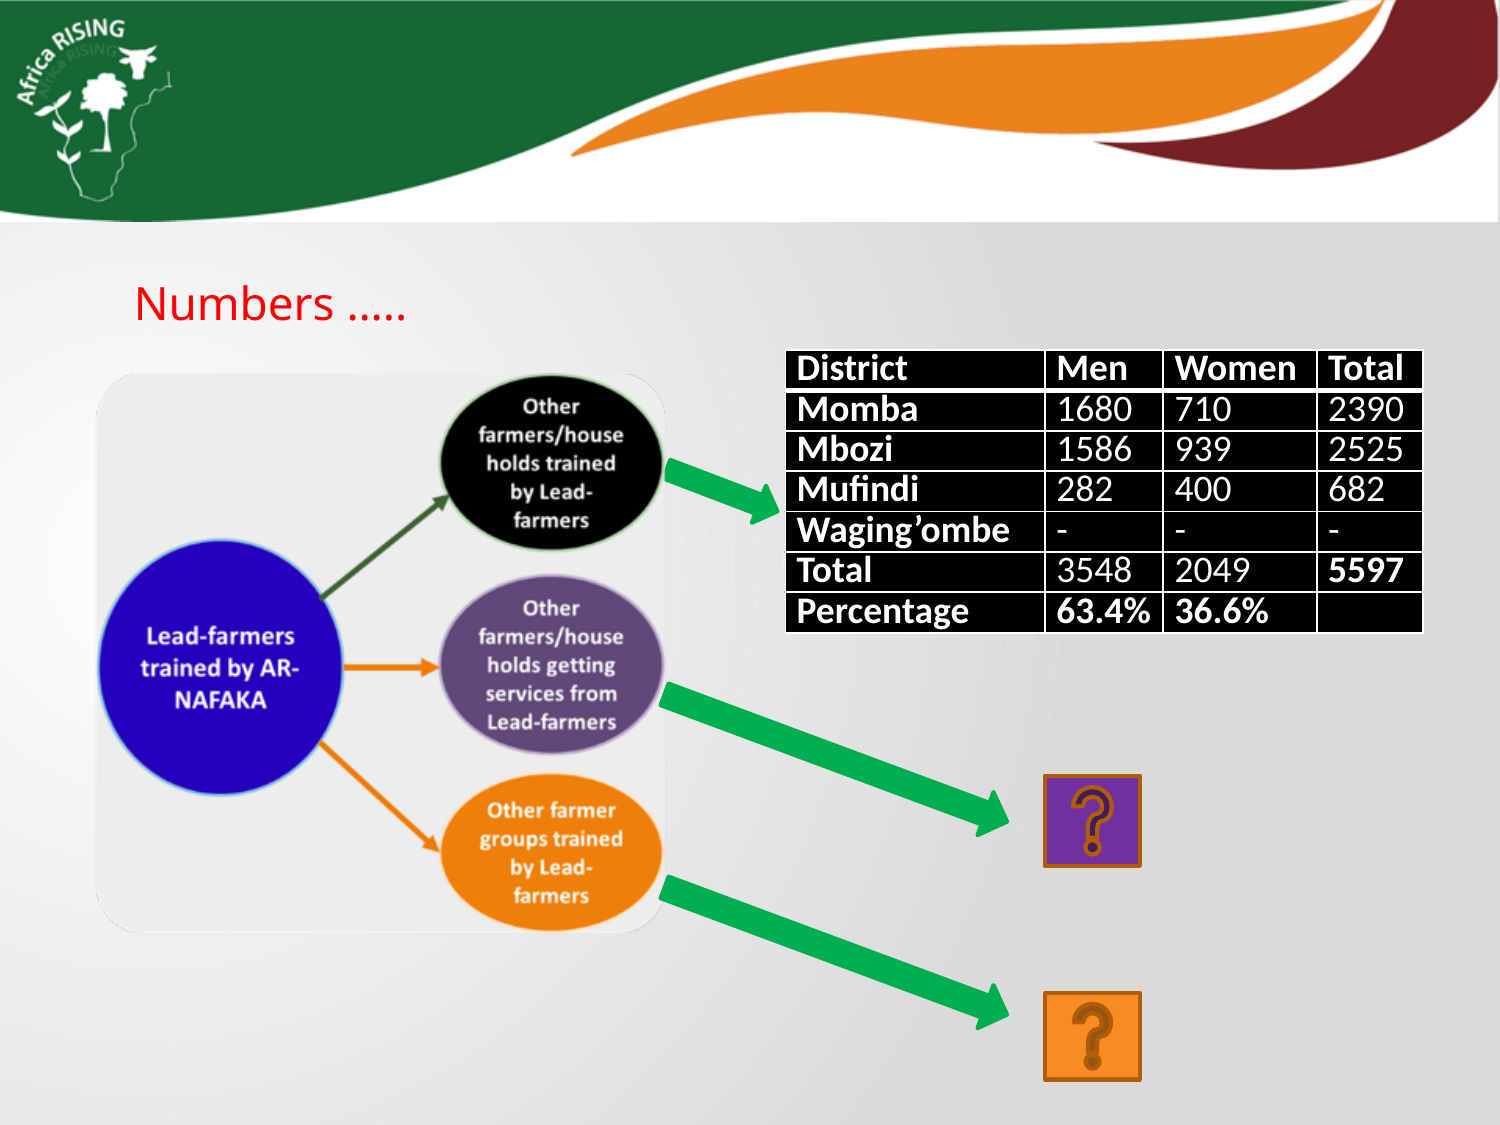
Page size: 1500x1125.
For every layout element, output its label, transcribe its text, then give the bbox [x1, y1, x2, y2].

table_cell Waging’ombe [786, 512, 1044, 551]
picture [0, 0, 1499, 222]
table_cell 3548 [1046, 553, 1162, 591]
table_header Total [1318, 351, 1422, 388]
table_cell 1680 [1046, 393, 1162, 430]
table_cell 2049 [1164, 553, 1316, 591]
table_cell Total [786, 553, 1044, 591]
table_cell Mbozi [786, 432, 1044, 470]
table_cell Percentage [786, 593, 1044, 632]
table_cell Mufindi [786, 472, 1044, 511]
text_box [679, 878, 1009, 1031]
table_cell - [1164, 512, 1316, 551]
table_cell - [1318, 512, 1422, 551]
text_box [1043, 991, 1142, 1082]
table_cell Momba [786, 393, 1044, 430]
table_cell 710 [1164, 393, 1316, 430]
table_cell 36.6% [1164, 593, 1316, 632]
table_cell 682 [1318, 472, 1422, 511]
table_cell 2525 [1318, 432, 1422, 470]
table_header District [786, 351, 1044, 388]
table_header Men [1046, 351, 1162, 388]
table_cell 400 [1164, 472, 1316, 511]
table_cell 282 [1046, 472, 1162, 511]
table_cell 2390 [1318, 393, 1422, 430]
table_header Women [1164, 351, 1316, 388]
text_box [1043, 774, 1142, 868]
text_box [679, 460, 780, 525]
table_cell [1318, 593, 1422, 632]
table_cell 63.4% [1046, 593, 1162, 632]
table_cell 5597 [1318, 553, 1422, 591]
table_cell 939 [1164, 432, 1316, 470]
picture [94, 372, 668, 937]
table_cell 1586 [1046, 432, 1162, 470]
table_cell - [1046, 512, 1162, 551]
text_box [679, 685, 1009, 838]
list Numbers ….. [100, 267, 1376, 350]
